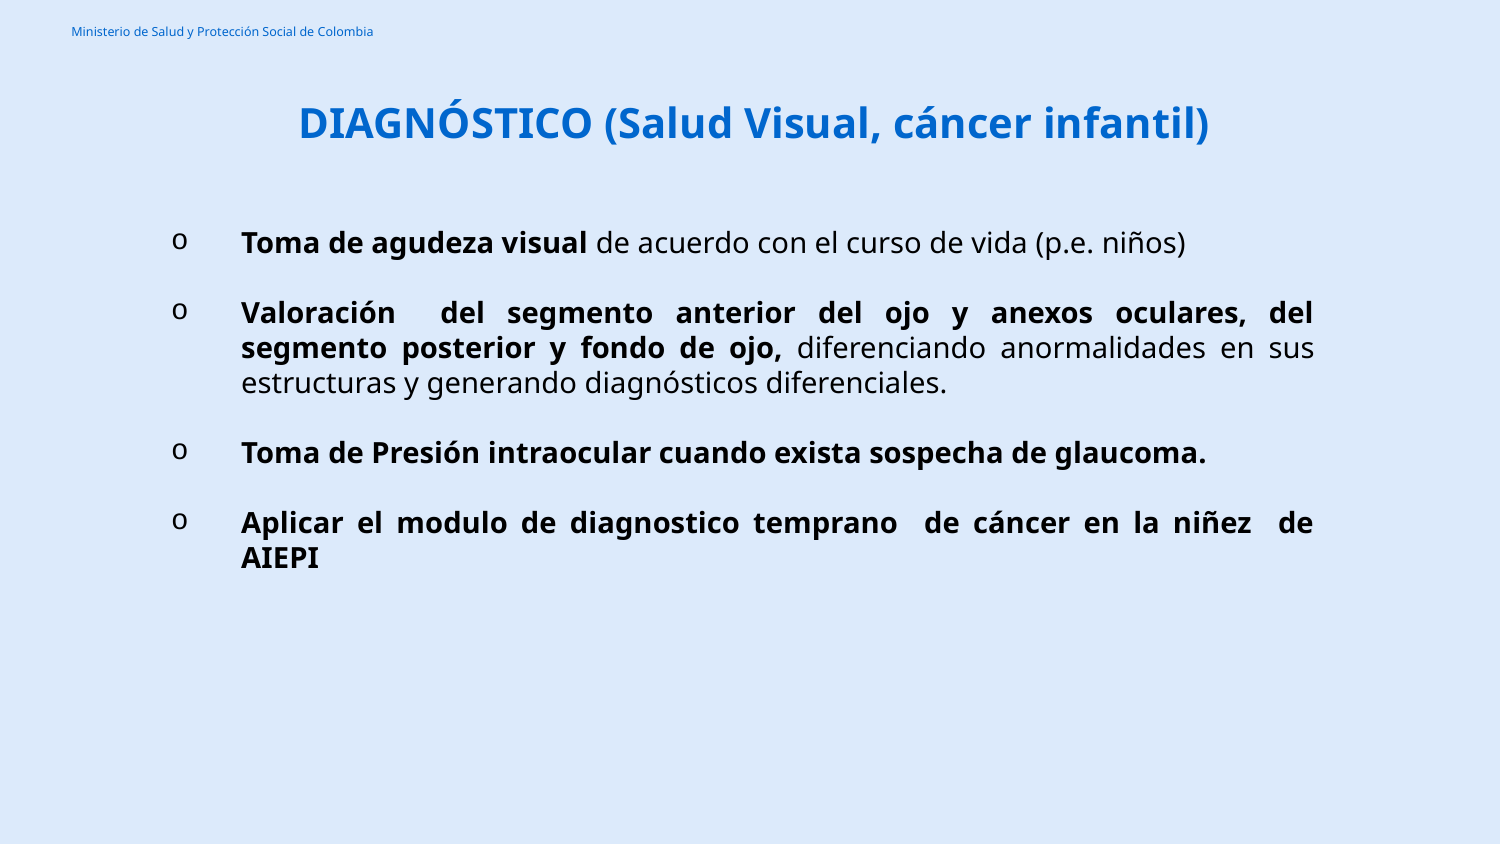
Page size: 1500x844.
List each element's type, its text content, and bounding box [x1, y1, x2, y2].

text_box DIAGNÓSTICO (Salud Visual, cáncer infantil) [100, 94, 1420, 155]
text_box Toma de agudeza visual de acuerdo con el curso de vida (p.e. niños) Valoración del segmento anterior del ojo y anexos oculares, del segmento posterior y fondo de ojo, diferenciando anormalidades en sus estructuras y generando diagnósticos diferenciales. Toma de Presión intraocular cuando exista sospecha de glaucoma. Aplicar el modulo de diagnostico temprano de cáncer en la niñez de AIEPI [159, 218, 1327, 615]
